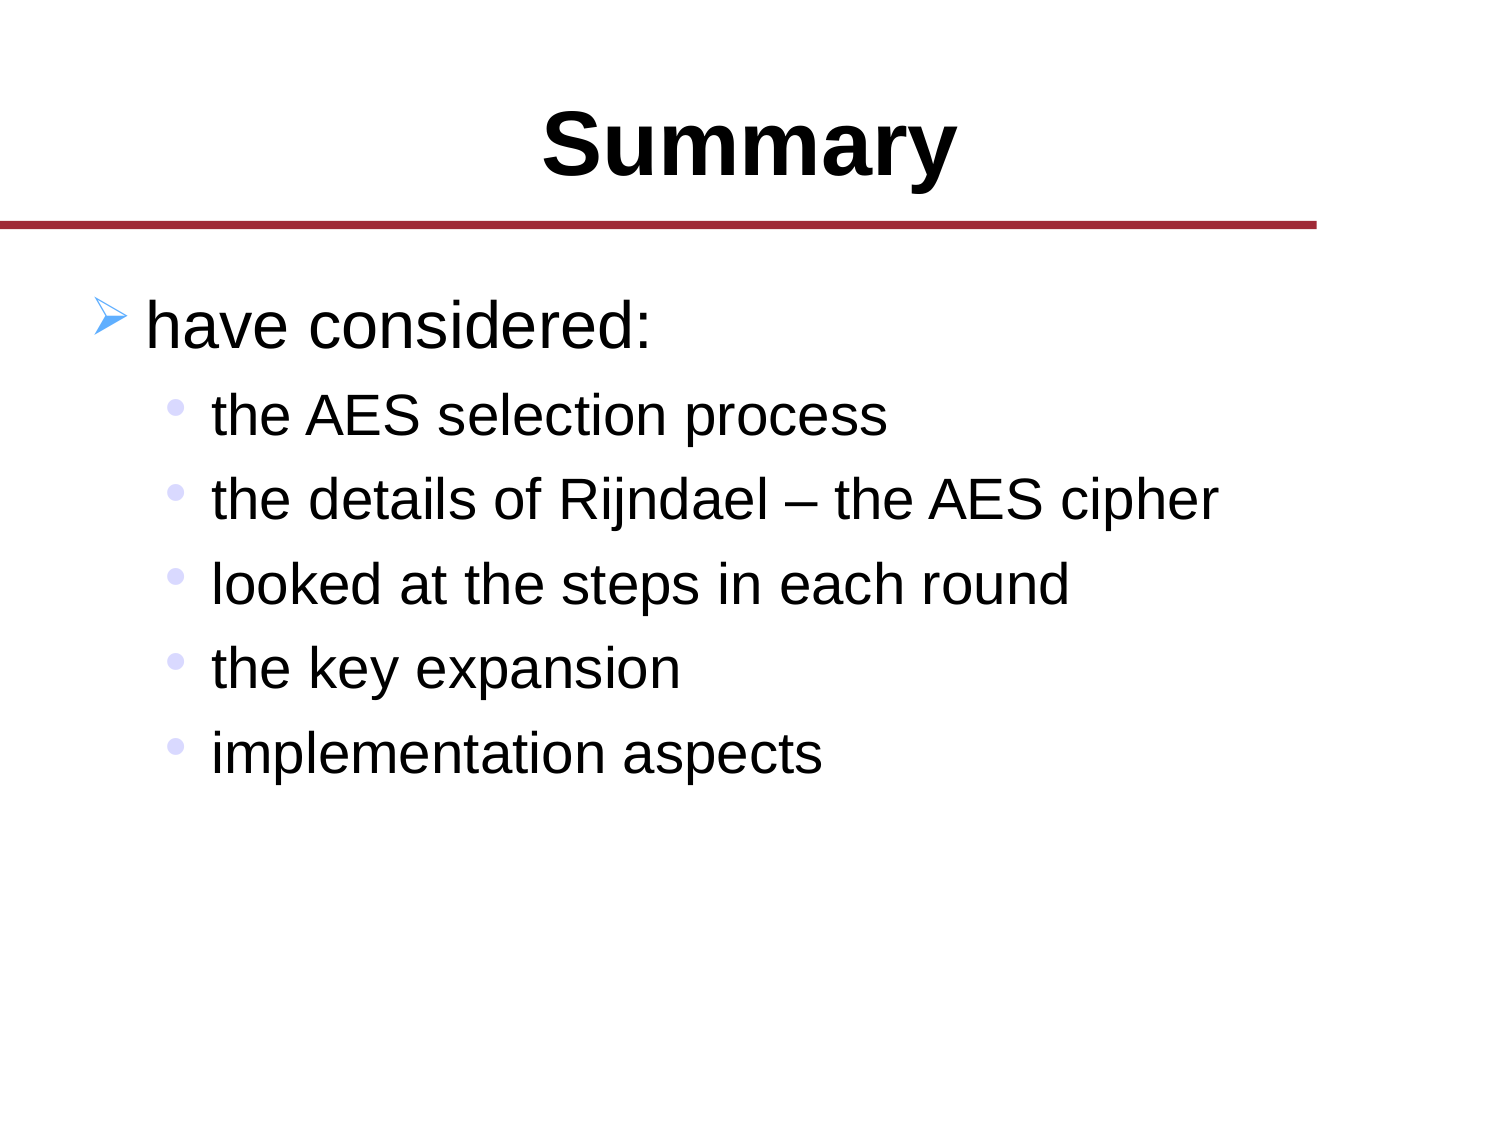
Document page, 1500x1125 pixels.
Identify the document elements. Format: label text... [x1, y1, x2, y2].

text_box have considered: the AES selection process the details of Rijndael – the AES cipher looked at the steps in each round the key expansion implementation aspects [74, 274, 1425, 1006]
text_box Summary [74, 45, 1425, 233]
